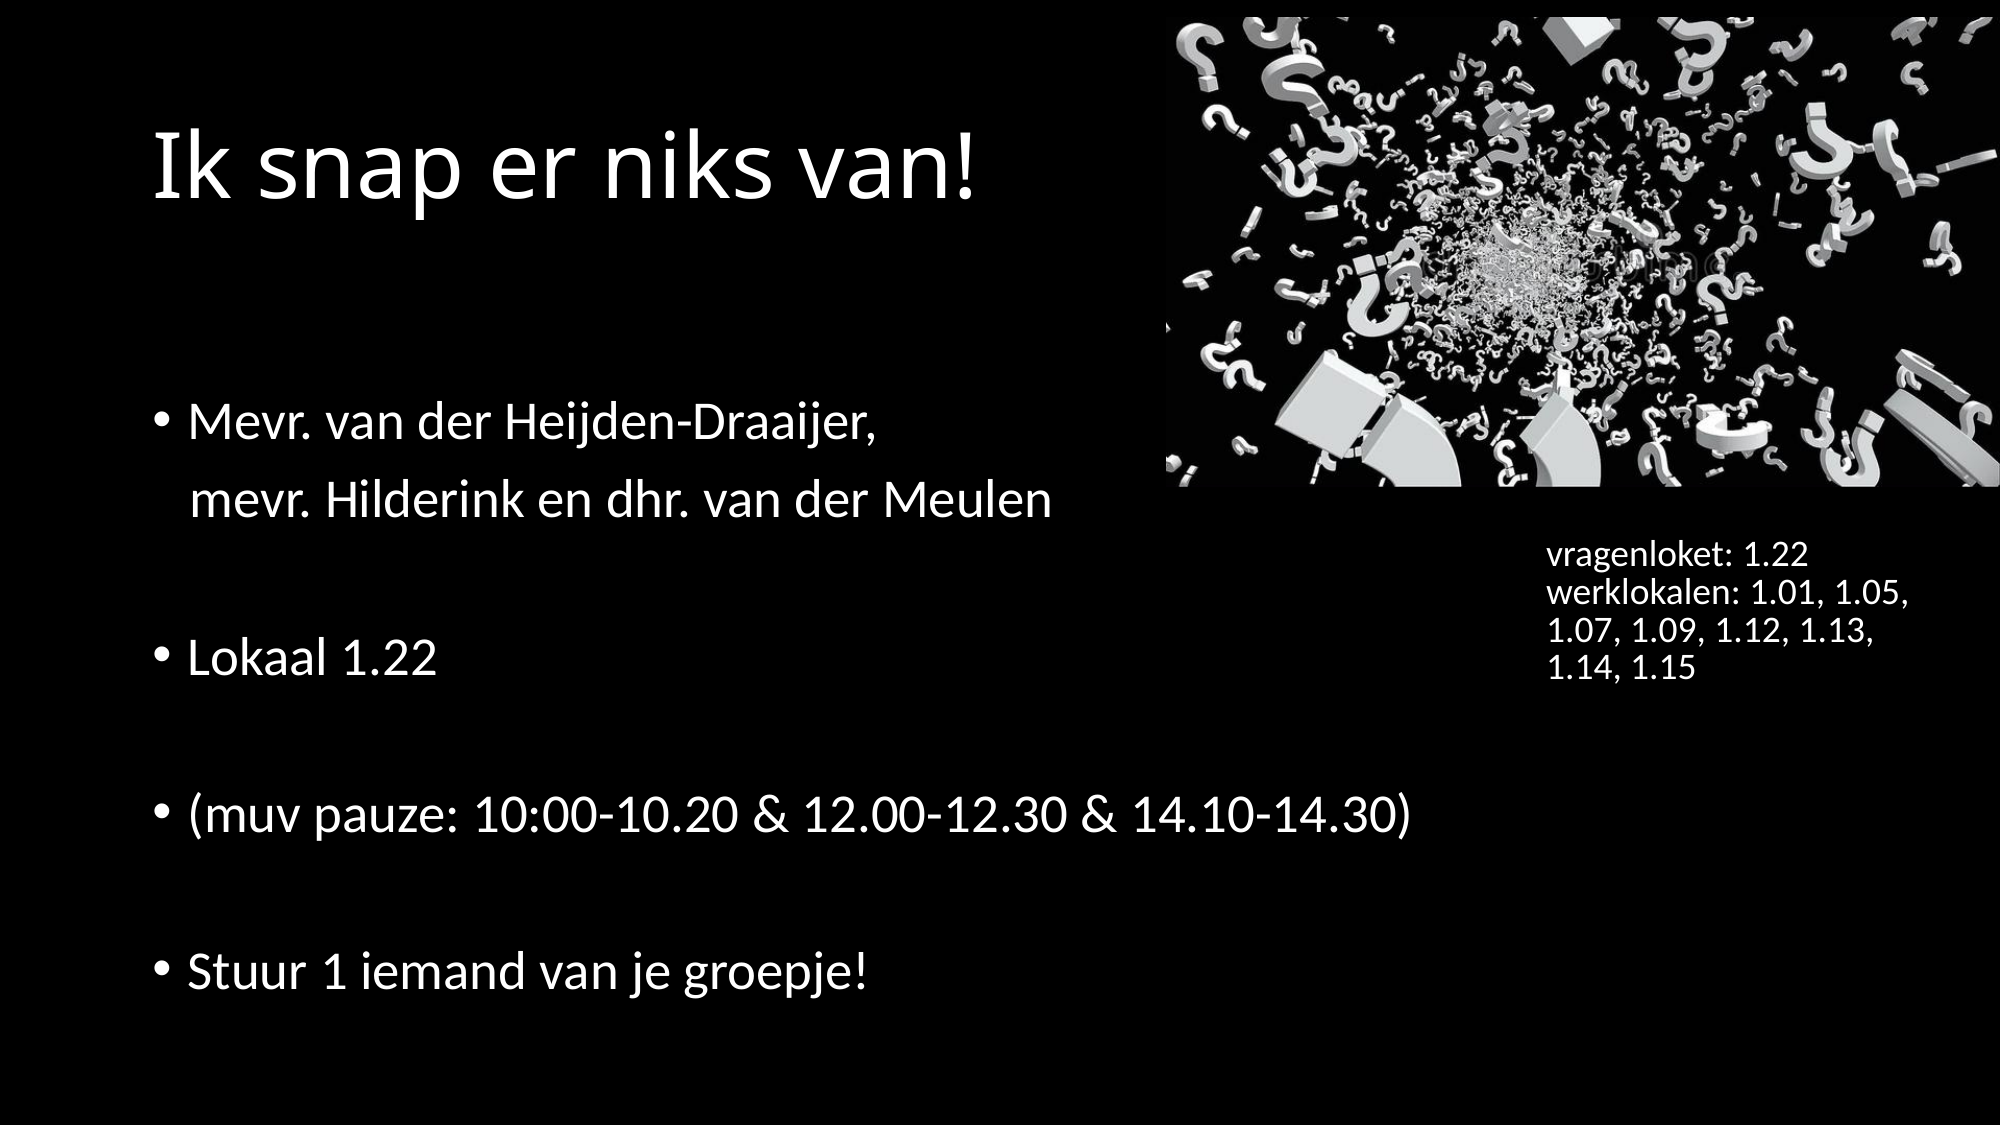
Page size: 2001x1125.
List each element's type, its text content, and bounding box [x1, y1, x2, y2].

list Mevr. van der Heijden-Draaijer, mevr. Hilderink en dhr. van der Meulen Lokaal 1.22 (muv pauze: 10:00-10.20 & 12.00-12.30 & 14.10-14.30) Stuur 1 iemand van je groepje! [137, 299, 1863, 1014]
title Ik snap er niks van! [137, 59, 1166, 278]
table_header vragenloket: 1.22 werklokalen: 1.01, 1.05, 1.07, 1.09, 1.12, 1.13, 1.14, 1.15 [1546, 538, 1937, 689]
picture [1166, 17, 2000, 487]
